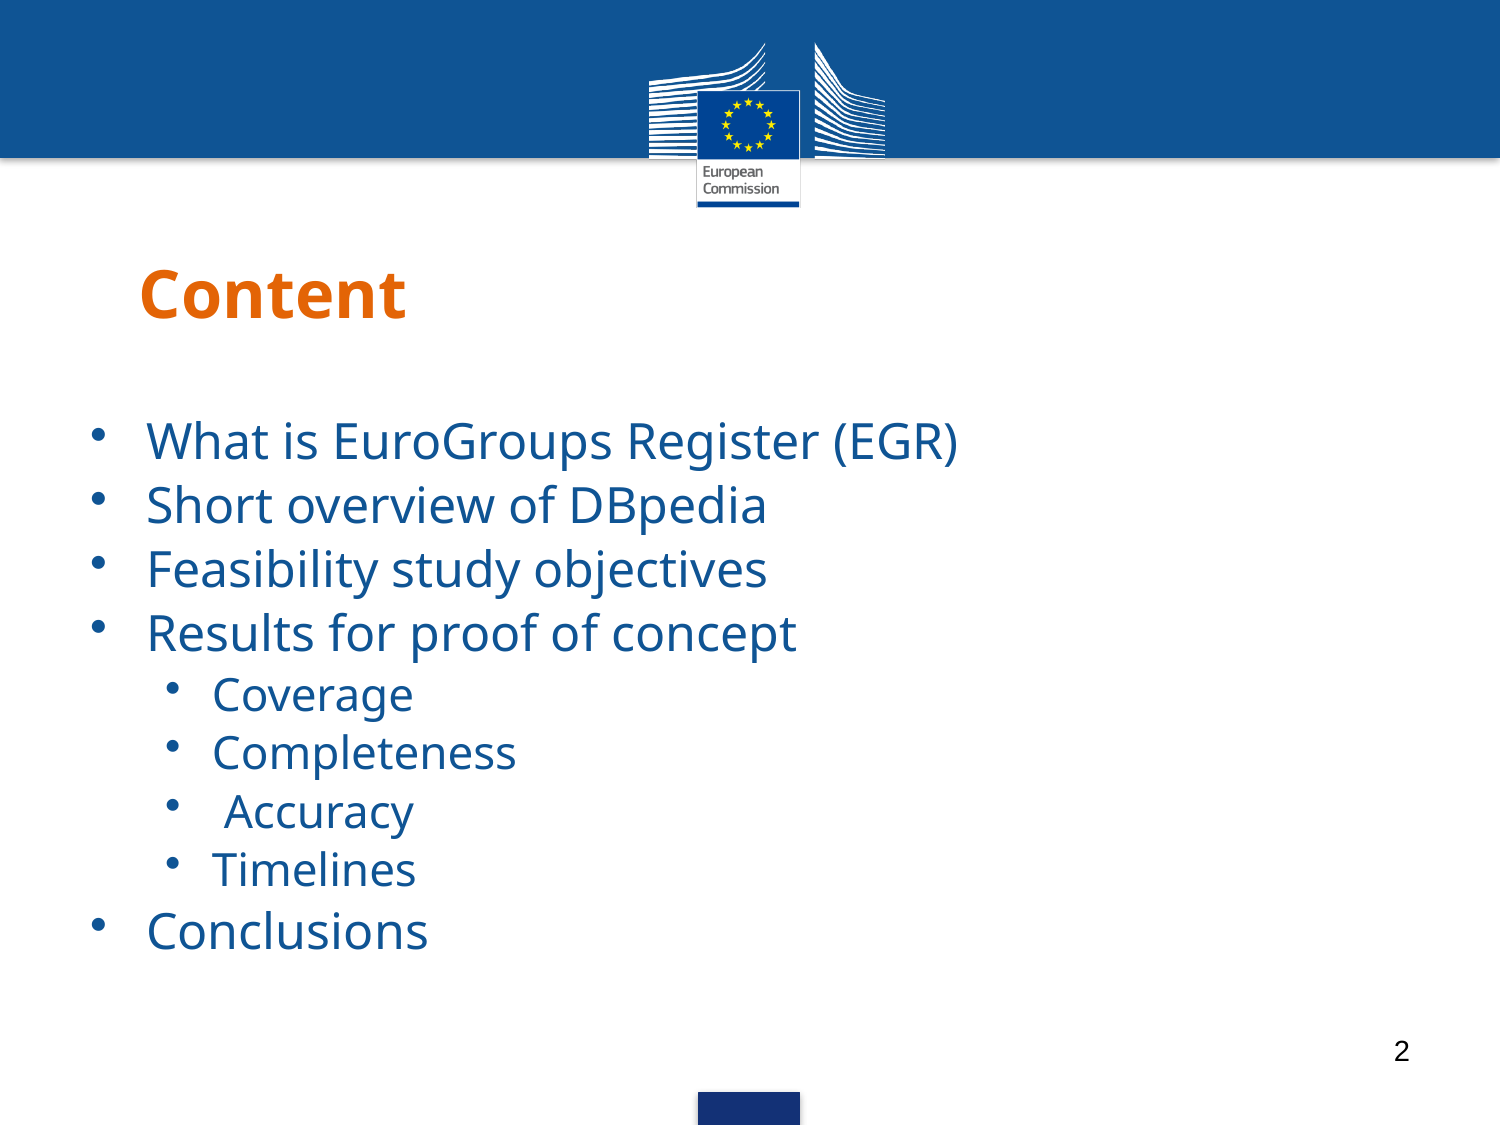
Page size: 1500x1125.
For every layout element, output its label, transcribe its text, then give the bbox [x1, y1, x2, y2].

title Content [64, 219, 1459, 374]
picture [649, 42, 885, 208]
slide_number 2 [1074, 1024, 1425, 1103]
text_box What is EuroGroups Register (EGR) Short overview of DBpedia Feasibility study objectives Results for proof of concept Coverage Completeness Accuracy Timelines Conclusions [74, 408, 1425, 988]
